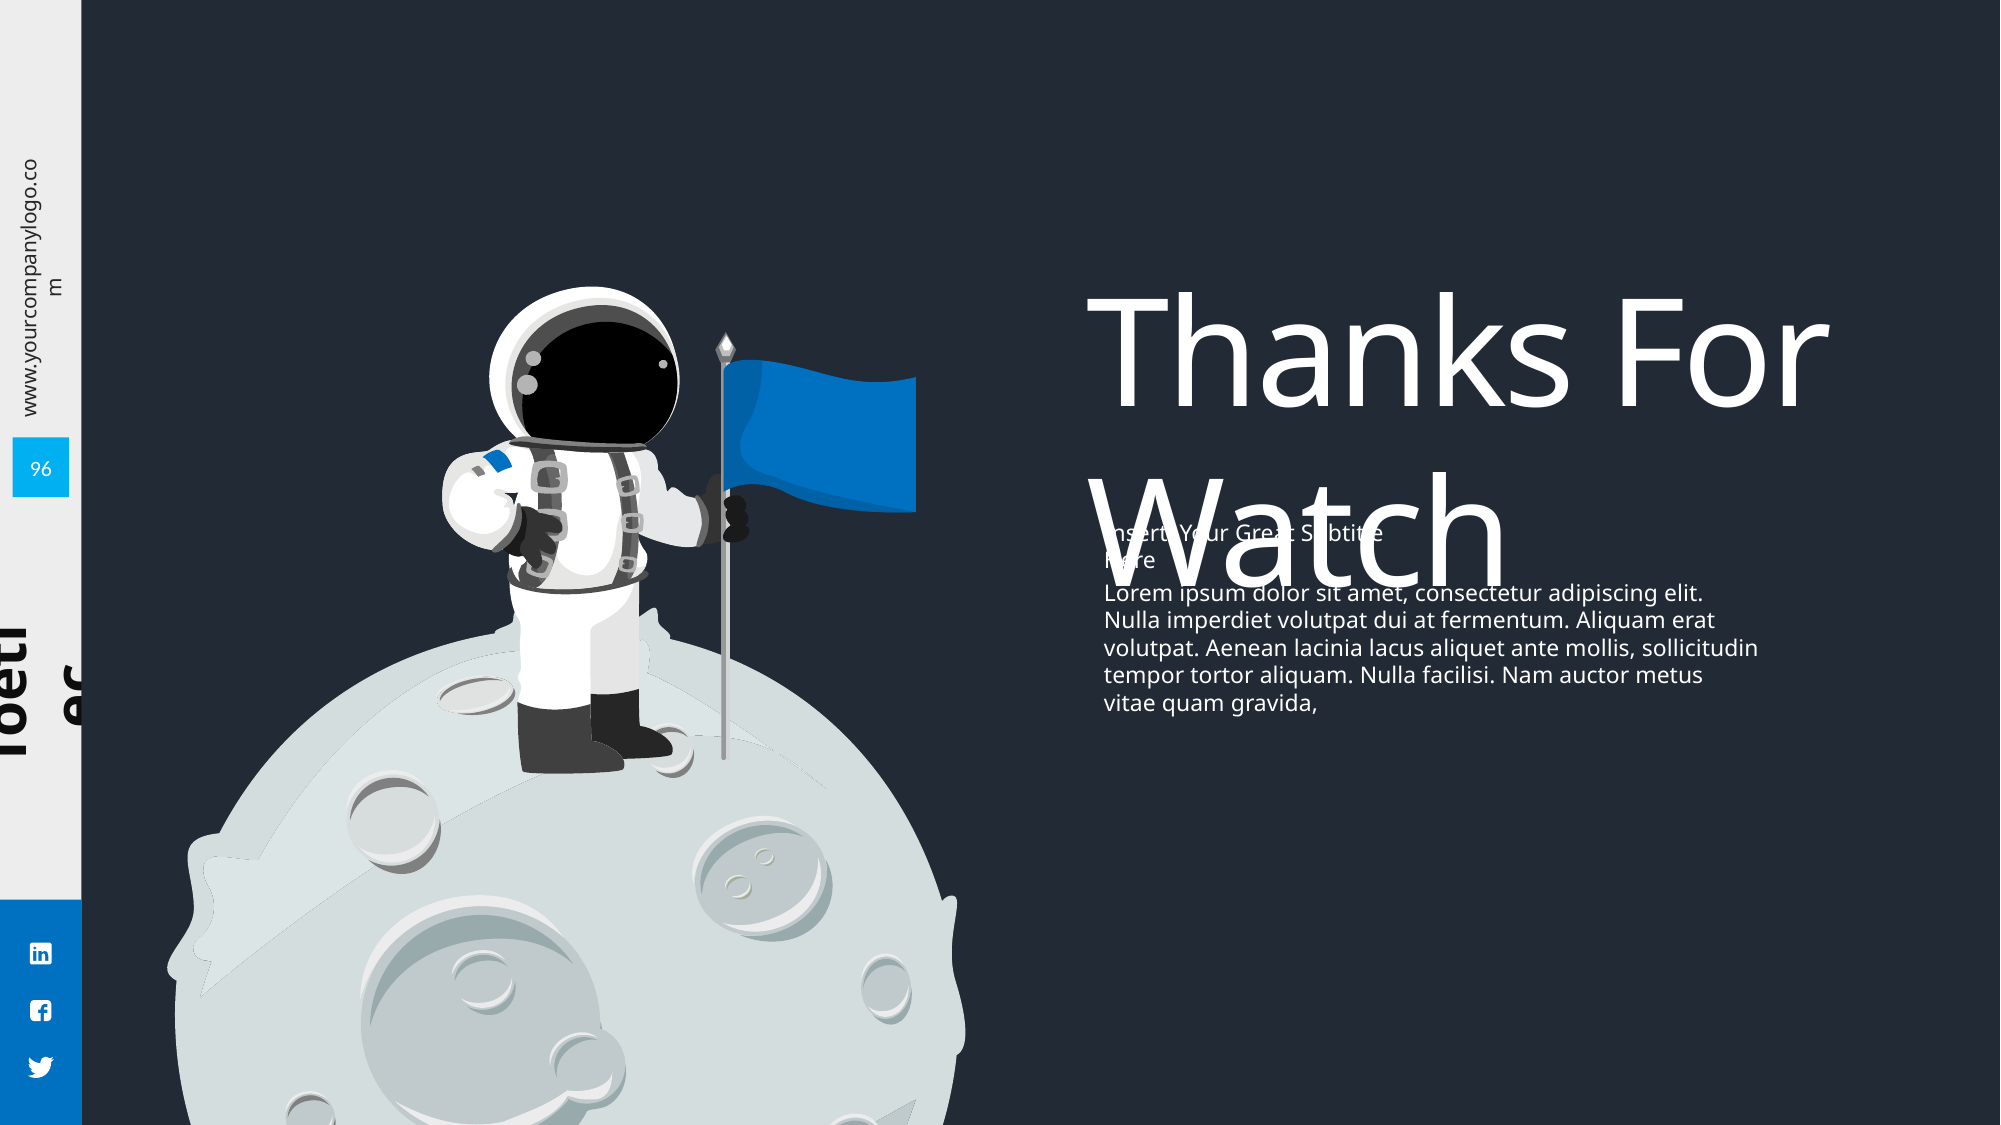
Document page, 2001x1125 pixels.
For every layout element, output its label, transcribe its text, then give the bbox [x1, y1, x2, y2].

slide_number 96 [12, 437, 69, 498]
picture [81, 0, 2000, 1125]
